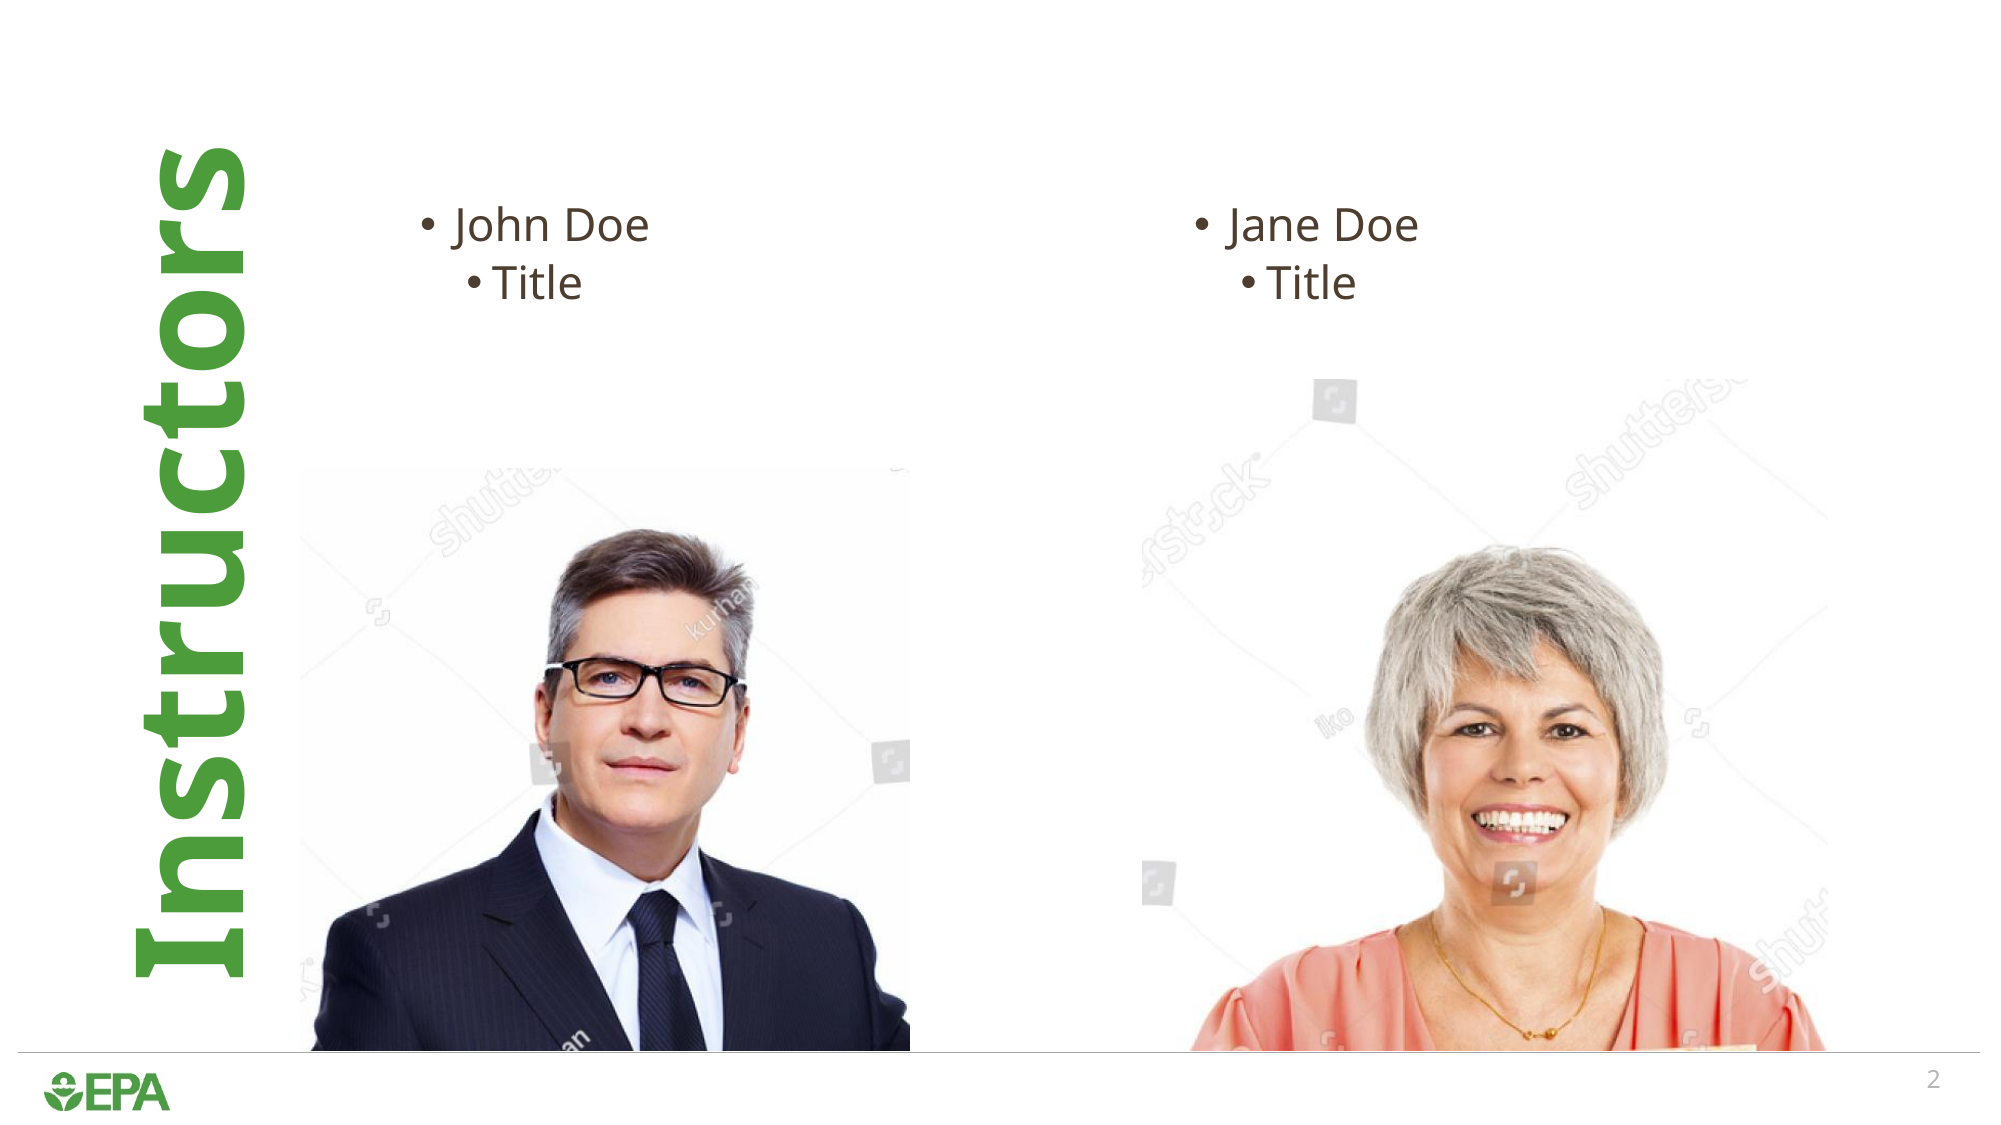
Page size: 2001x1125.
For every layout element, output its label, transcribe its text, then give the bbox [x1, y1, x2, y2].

slide_number 2 [1505, 1050, 1956, 1111]
title Instructors [28, 15, 282, 998]
picture [300, 468, 910, 1051]
list John Doe Title [404, 194, 1161, 436]
list Jane Doe Title [1179, 194, 1936, 436]
picture [1142, 379, 1828, 1051]
picture [44, 1072, 170, 1111]
